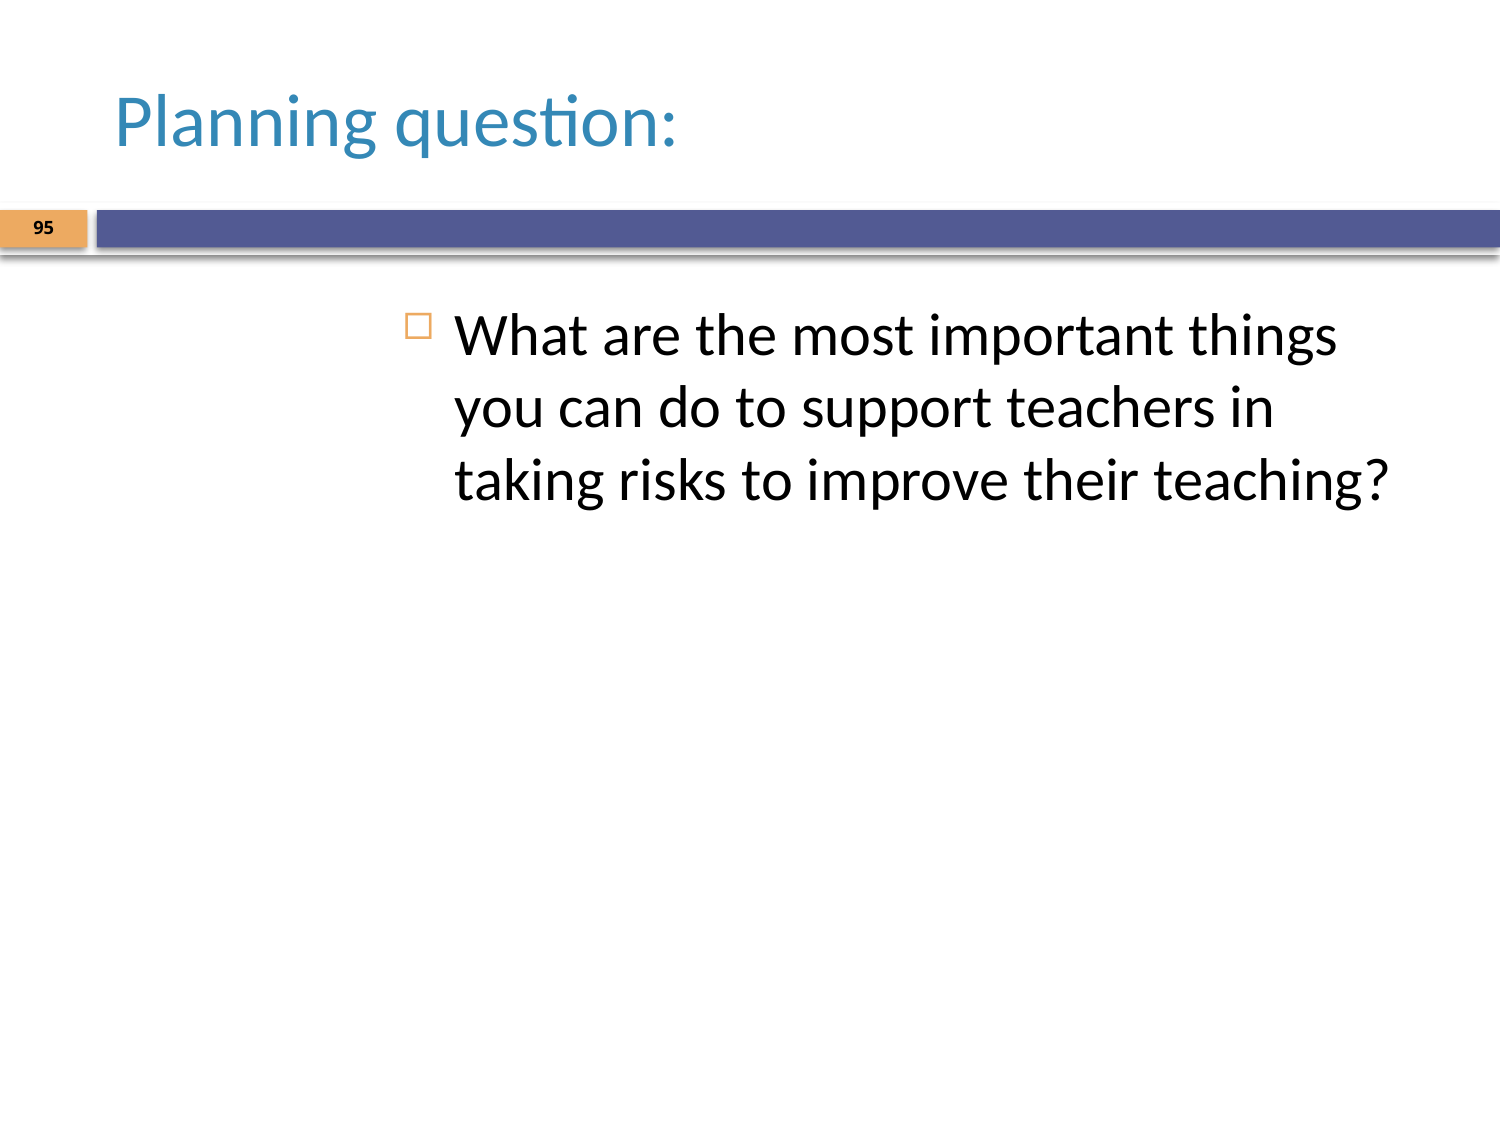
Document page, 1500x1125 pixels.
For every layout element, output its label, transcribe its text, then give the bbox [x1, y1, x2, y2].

slide_number 95 [0, 208, 88, 249]
list What are the most important things you can do to support teachers in taking risks to improve their teaching? [387, 287, 1438, 1013]
title Planning question: [99, 44, 1425, 188]
